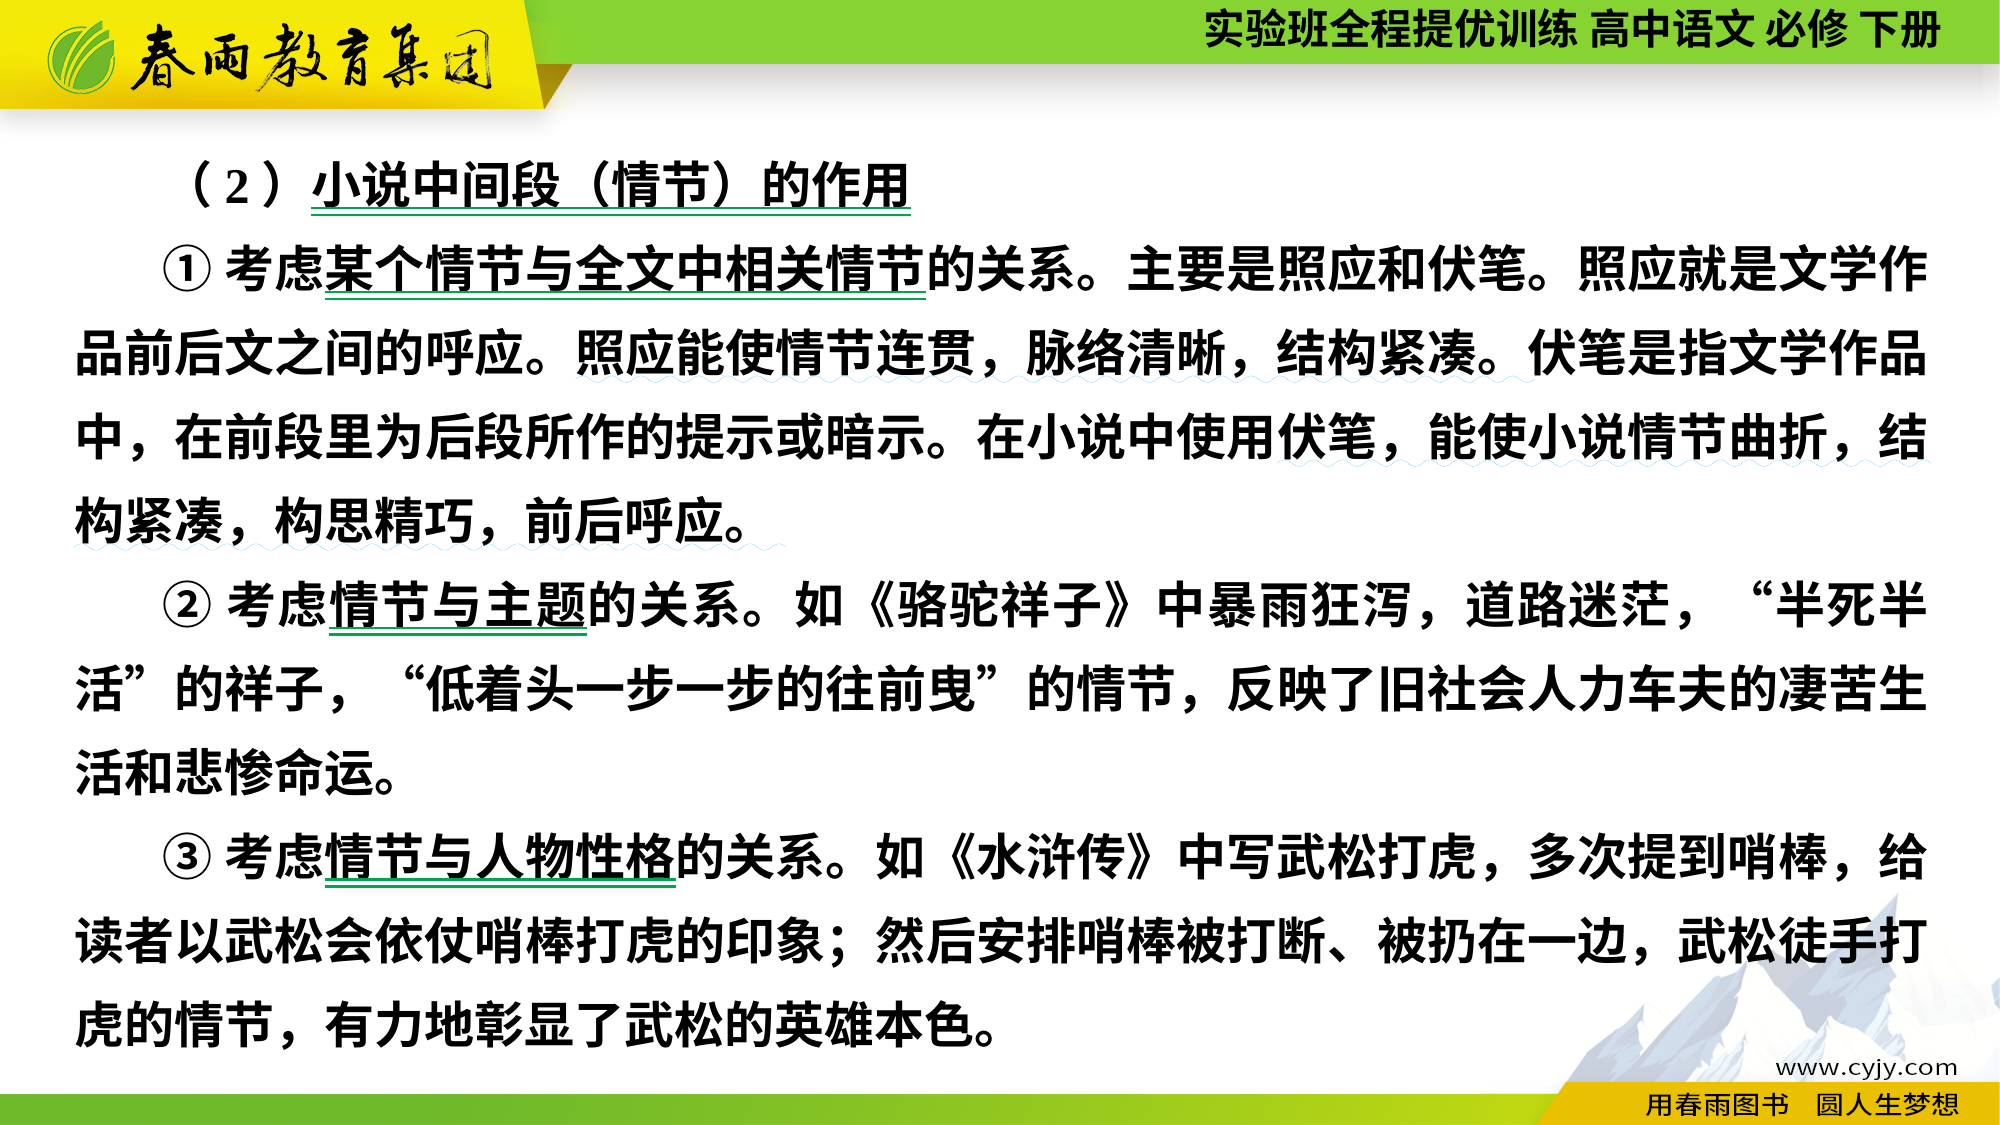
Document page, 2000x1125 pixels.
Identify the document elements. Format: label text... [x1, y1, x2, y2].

picture [0, 0, 2000, 1125]
list （2）小说中间段（情节）的作用 ①考虑某个情节与全文中相关情节的关系。主要是照应和伏笔。照应就是文学作品前后文之间的呼应。照应能使情节连贯，脉络清晰，结构紧凑。伏笔是指文学作品中，在前段里为后段所作的提示或暗示。在小说中使用伏笔，能使小说情节曲折，结构紧凑，构思精巧，前后呼应。 ②考虑情节与主题的关系。如《骆驼祥子》中暴雨狂泻，道路迷茫，“半死半活”的祥子，“低着头一步一步的往前曳”的情节，反映了旧社会人力车夫的凄苦生活和悲惨命运。 ③考虑情节与人物性格的关系。如《水浒传》中写武松打虎，多次提到哨棒，给读者以武松会依仗哨棒打虎的印象；然后安排哨棒被打断、被扔在一边，武松徒手打虎的情节，有力地彰显了武松的英雄本色。 [59, 122, 1944, 1061]
